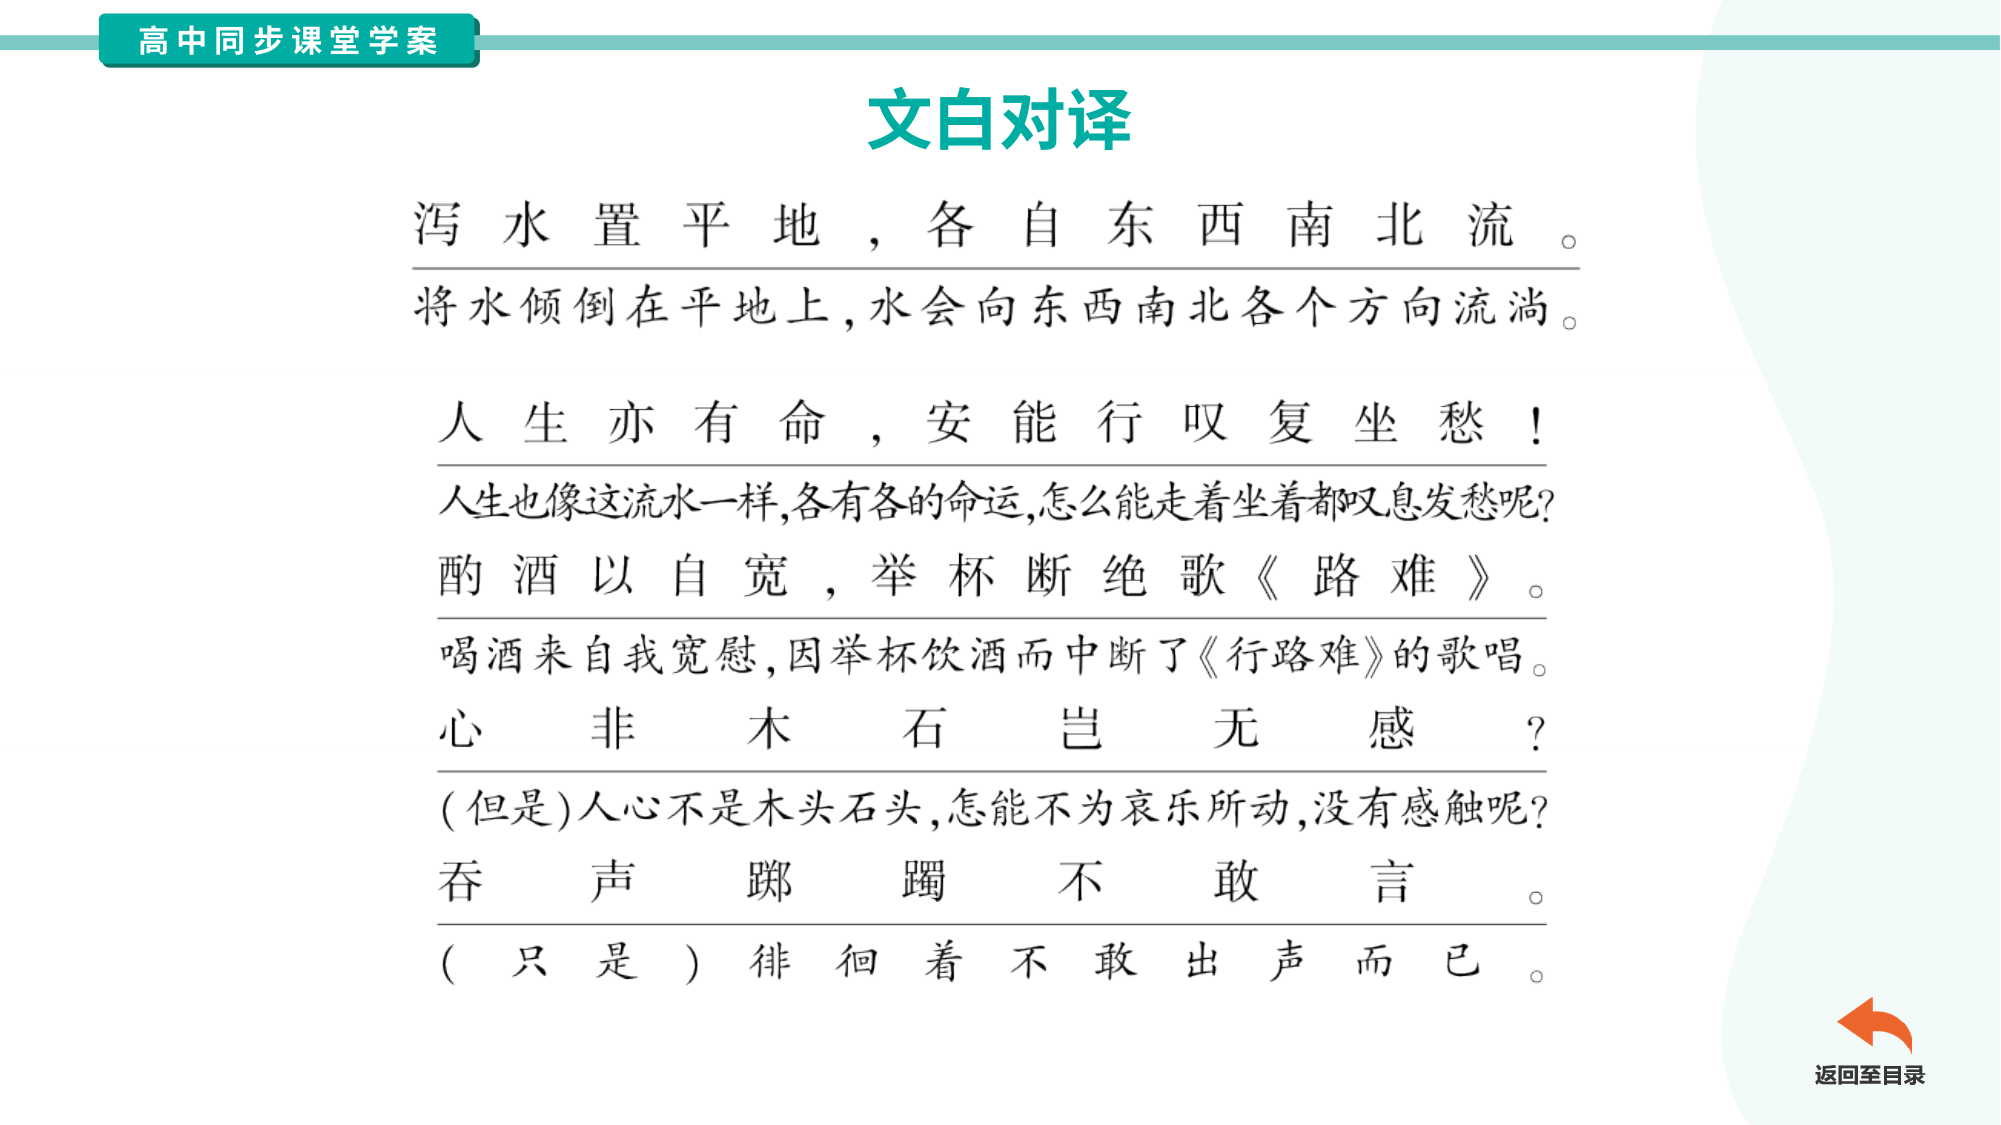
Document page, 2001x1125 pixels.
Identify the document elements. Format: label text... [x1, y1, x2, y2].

picture [0, 0, 2000, 1125]
text_box 文白对译 [100, 76, 1899, 223]
